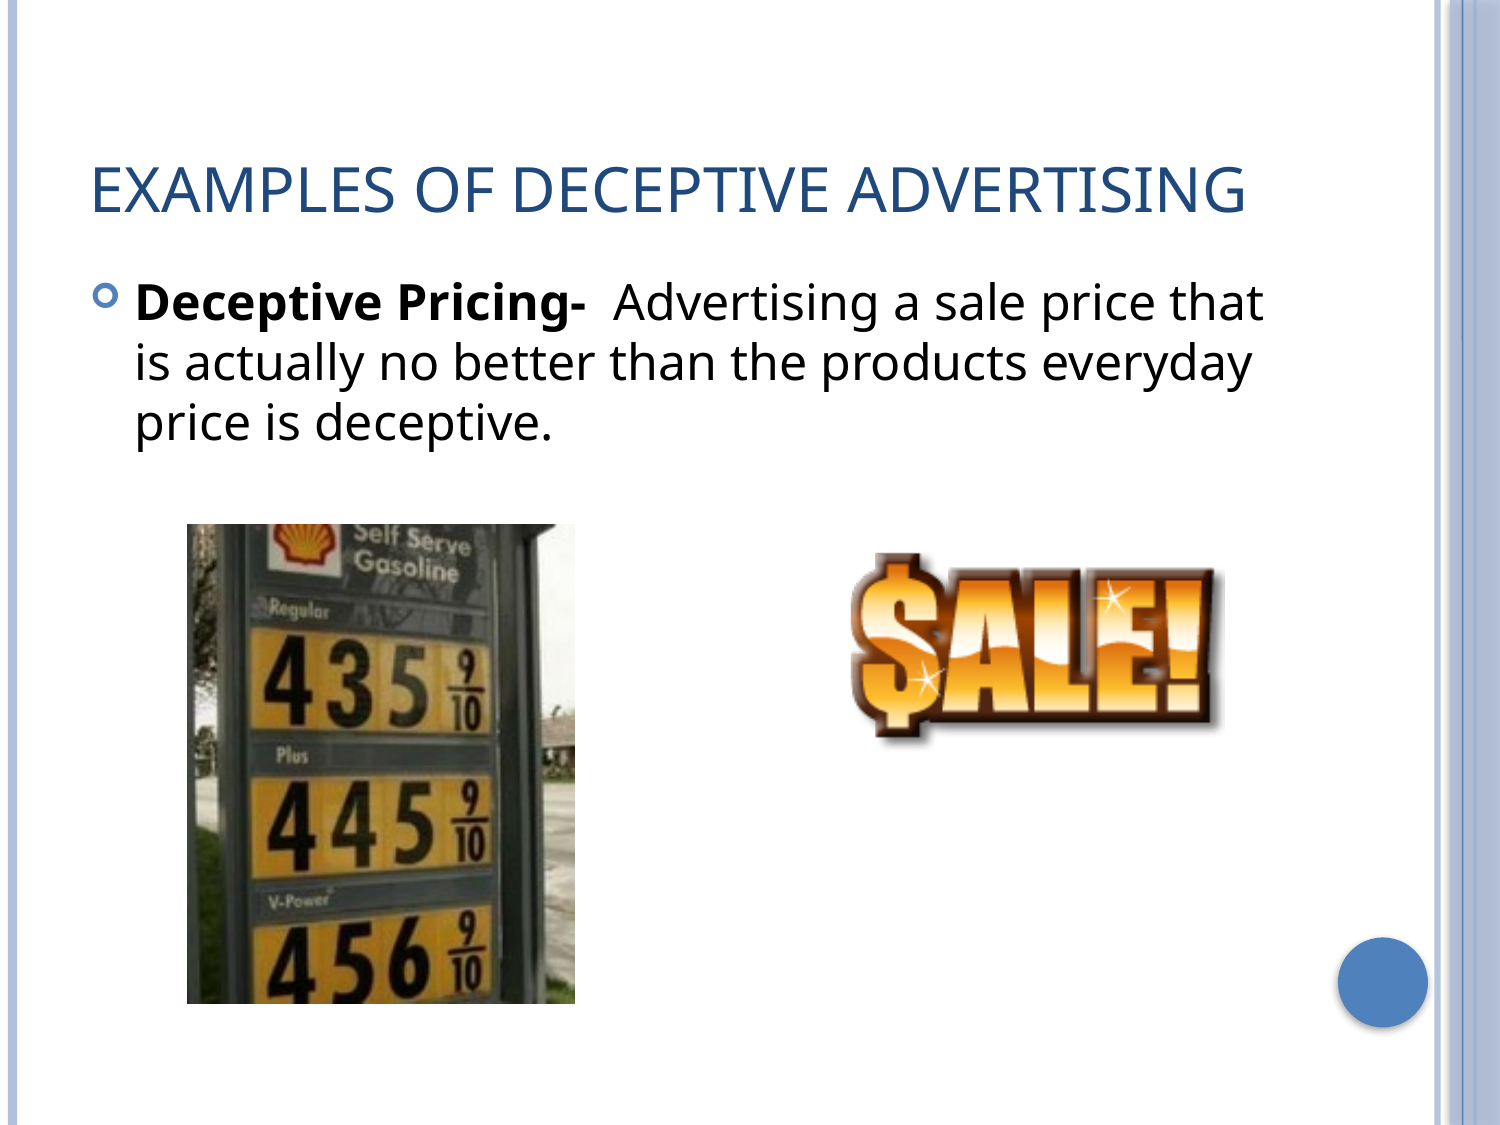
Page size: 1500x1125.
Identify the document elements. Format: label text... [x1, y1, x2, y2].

list Deceptive Pricing- Advertising a sale price that is actually no better than the products everyday price is deceptive. [75, 262, 1300, 1062]
picture [186, 524, 576, 1005]
picture [849, 461, 1226, 838]
title Examples of Deceptive Advertising [75, 45, 1300, 233]
